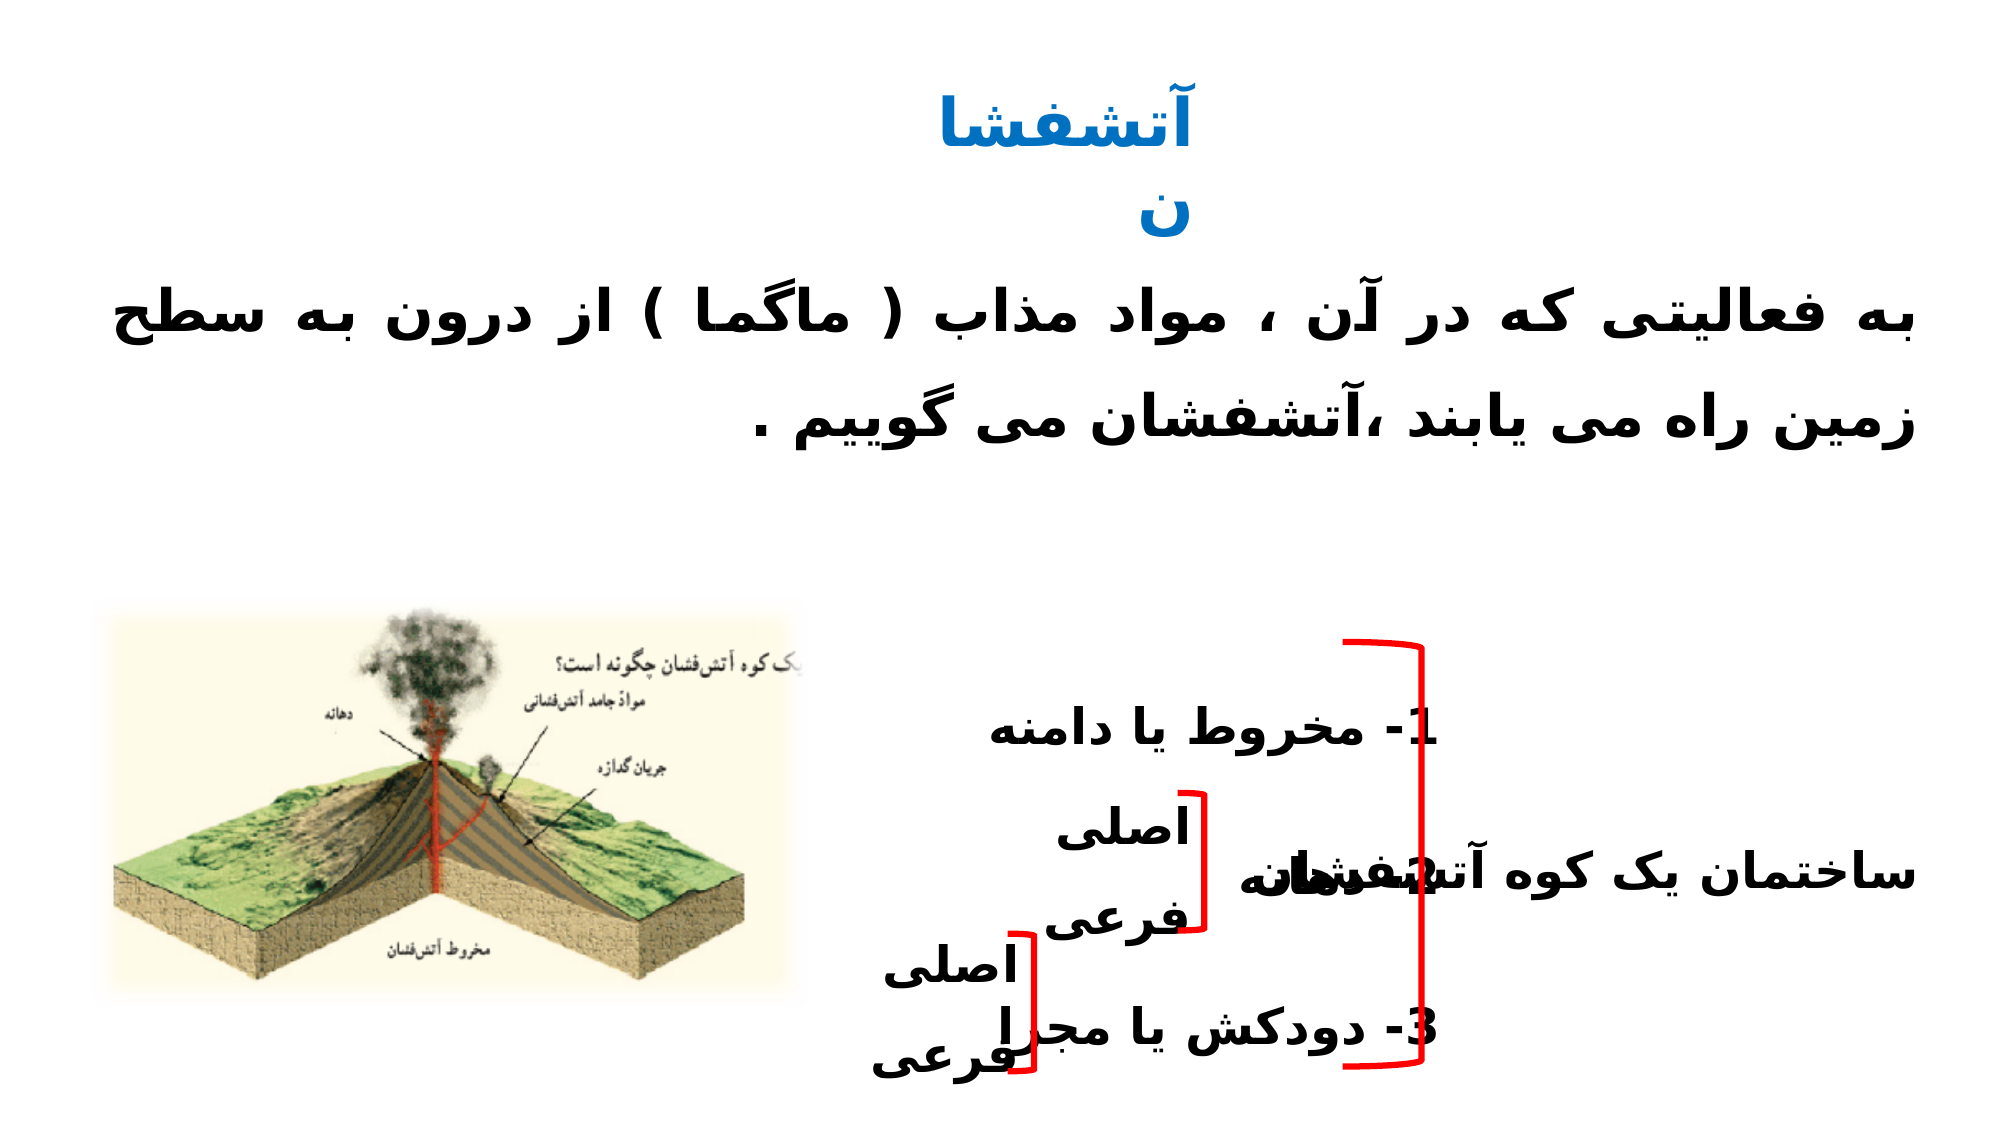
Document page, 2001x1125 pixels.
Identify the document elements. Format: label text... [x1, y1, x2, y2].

text_box [1342, 641, 1422, 1068]
text_box [1007, 933, 1035, 1072]
text_box اصلی فرعی [855, 895, 1034, 1091]
text_box اصلی فرعی [1028, 756, 1207, 952]
text_box به فعالیتی که در آن ، مواد مذاب ( ماگما ) از درون به سطح زمین راه می یابند ،‌آتشفشان می گوییم . ساختمان یک کوه آتشفشان [90, 231, 1934, 906]
text_box 1- مخروط یا دامنه 2- دهانه 3- دودکش یا مجرا [974, 596, 1455, 1062]
text_box [1177, 792, 1205, 932]
text_box آتشفشان [889, 72, 1210, 248]
picture [90, 596, 809, 1008]
